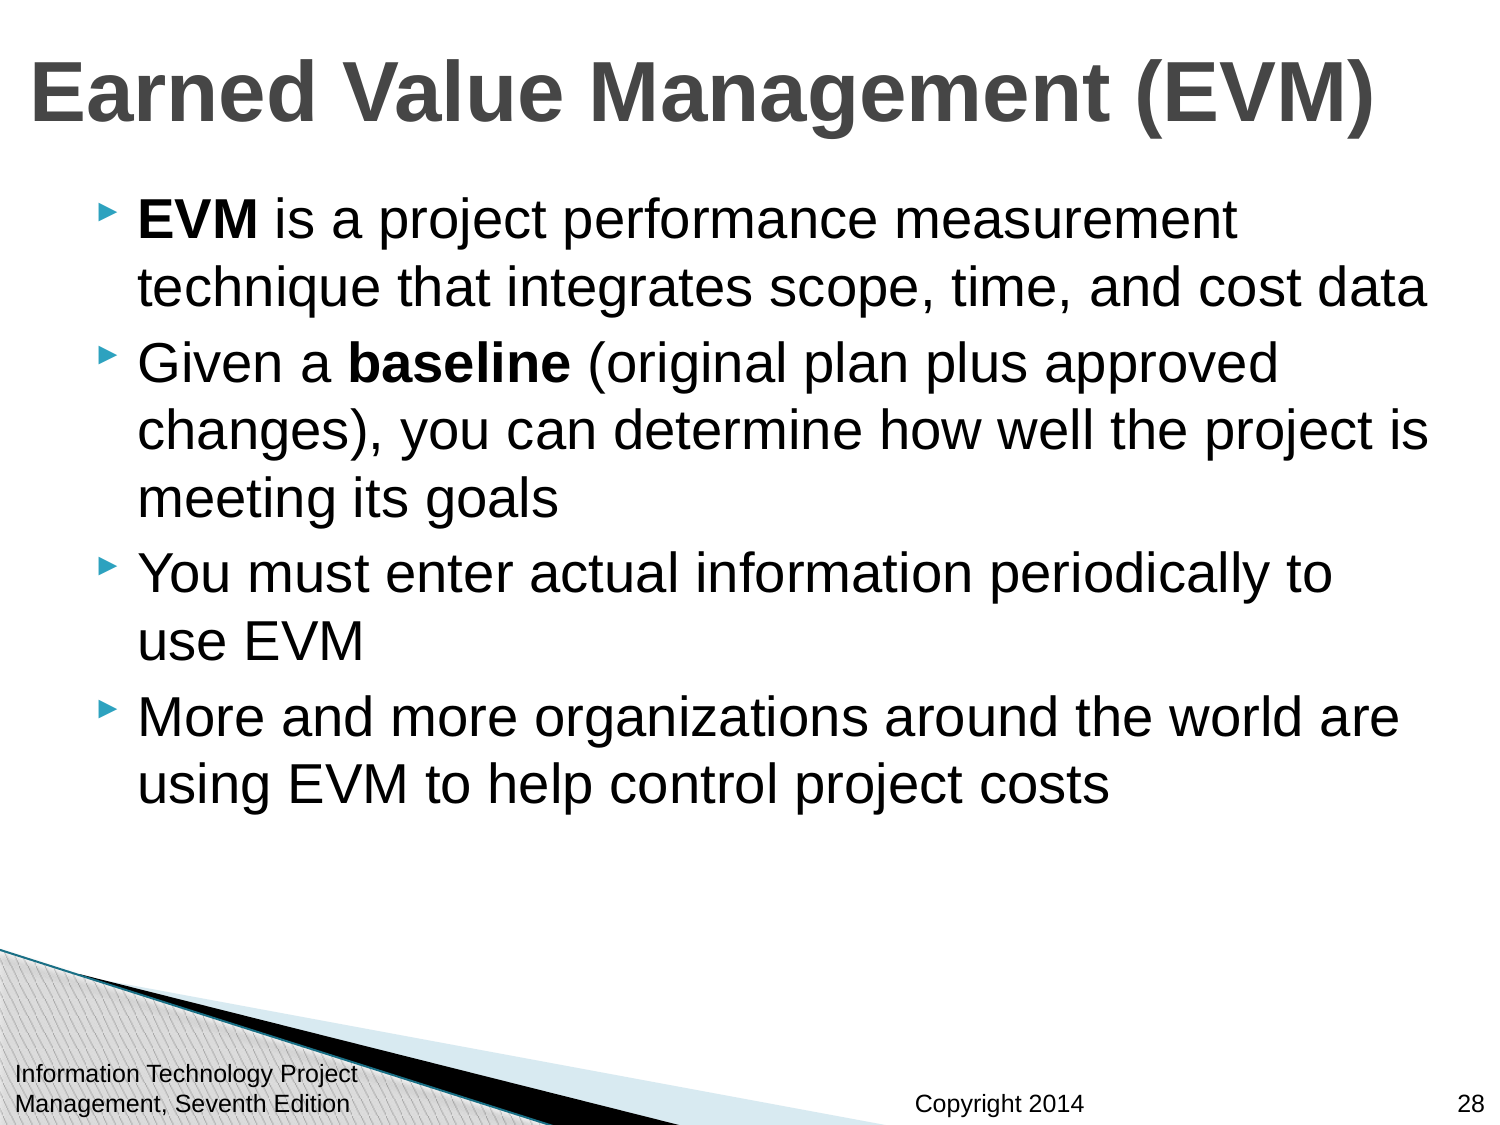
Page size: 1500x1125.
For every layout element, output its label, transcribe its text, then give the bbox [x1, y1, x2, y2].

footer Information Technology Project Management, Seventh Edition [0, 1065, 425, 1125]
slide_number 28 [1408, 1065, 1500, 1125]
list EVM is a project performance measurement technique that integrates scope, time, and cost data Given a baseline (original plan plus approved changes), you can determine how well the project is meeting its goals You must enter actual information periodically to use EVM More and more organizations around the world are using EVM to help control project costs [62, 175, 1451, 951]
title Earned Value Management (EVM) [14, 0, 1500, 175]
